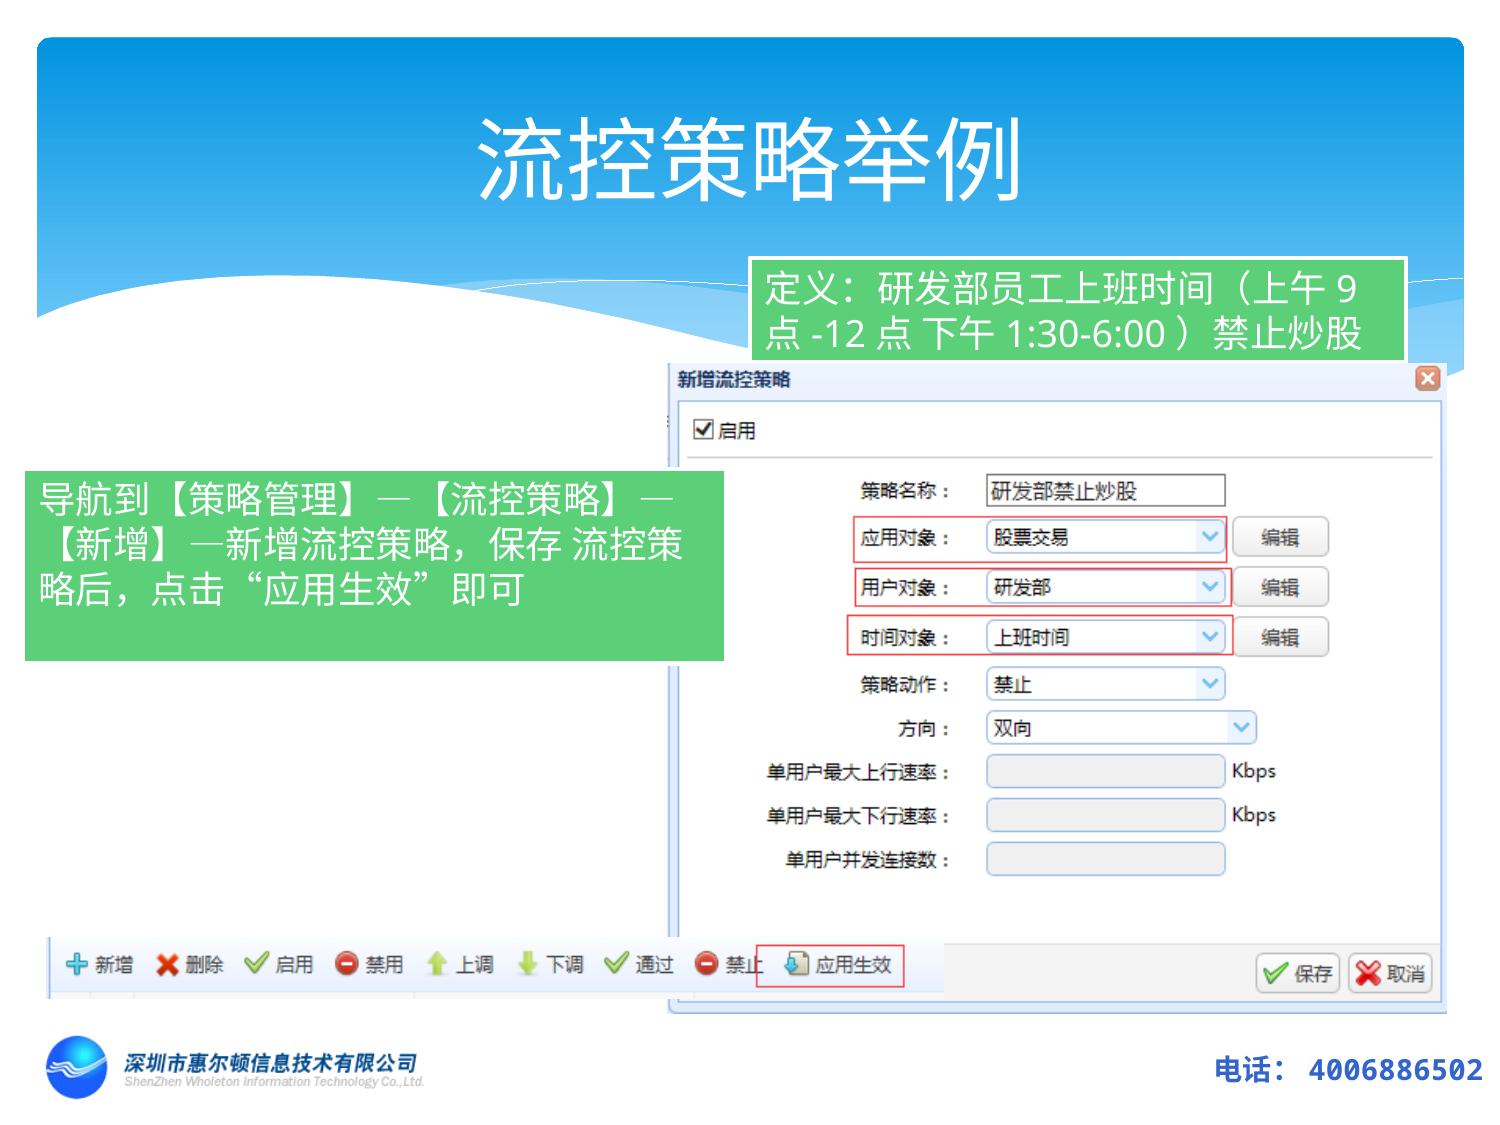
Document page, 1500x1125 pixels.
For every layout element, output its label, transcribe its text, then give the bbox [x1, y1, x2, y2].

text_box 定义：研发部员工上班时间（上午9点-12点 下午1:30-6:00）禁止炒股 [748, 256, 1408, 361]
picture [24, 1024, 438, 1110]
text_box 导航到【策略管理】—【流控策略】—【新增】—新增流控策略，保存 流控策略后，点击“应用生效”即可 [21, 467, 661, 666]
title 流控策略举例 [74, 55, 1426, 262]
picture [46, 363, 1447, 1014]
